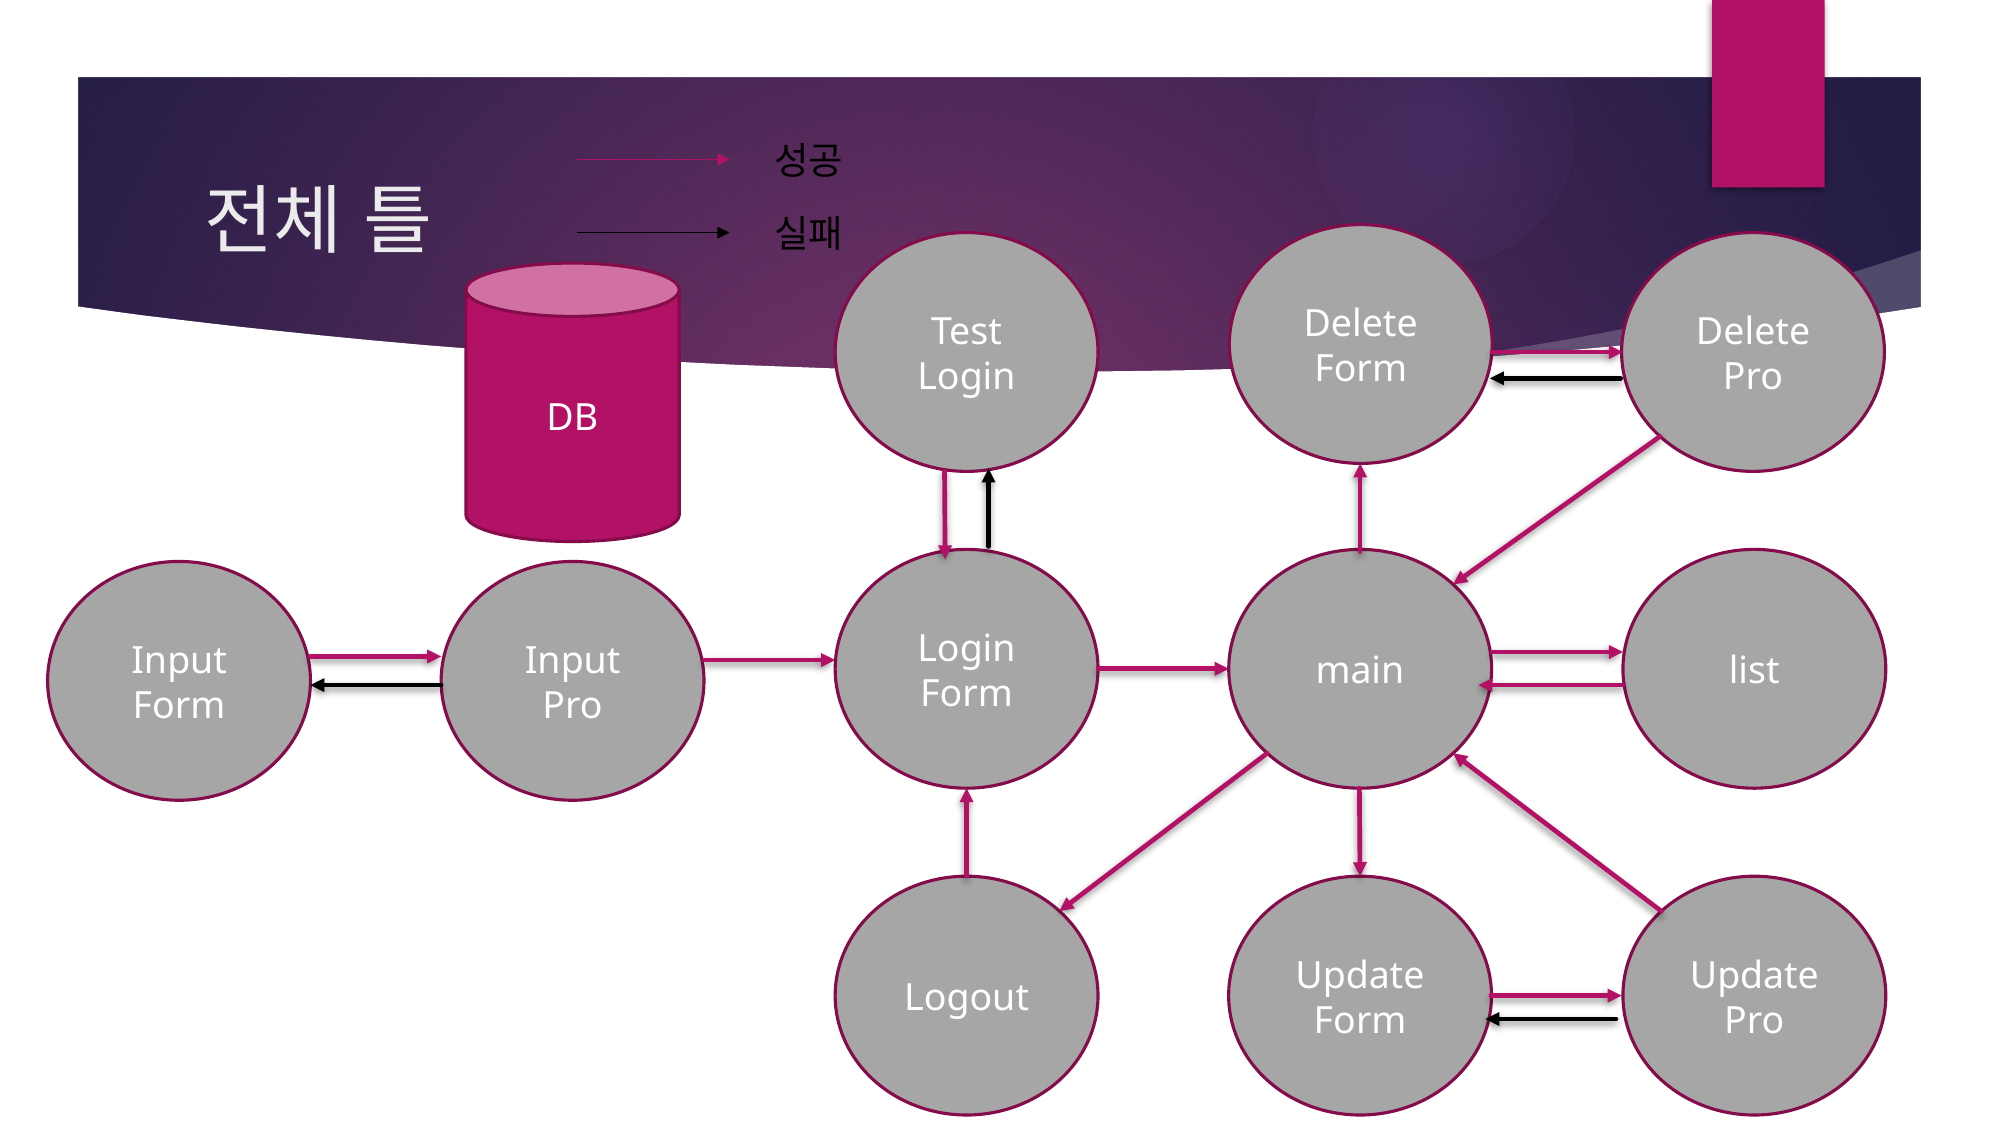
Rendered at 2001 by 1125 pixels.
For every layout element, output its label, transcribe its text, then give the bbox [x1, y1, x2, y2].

text_box Update Pro [1621, 874, 1888, 1117]
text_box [1452, 436, 1661, 585]
title 전체 틀 [189, 159, 1627, 276]
text_box 실패 [759, 202, 908, 263]
text_box Test Login [833, 230, 1100, 473]
text_box 성공 [759, 129, 908, 189]
text_box Input Form [46, 559, 313, 802]
text_box Delete Form [1227, 223, 1494, 465]
text_box Login Form [833, 547, 1100, 790]
text_box list [1621, 547, 1888, 790]
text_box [1059, 753, 1268, 912]
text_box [1452, 753, 1662, 912]
text_box Input Pro [439, 559, 706, 802]
text_box Delete Pro [1620, 230, 1887, 473]
text_box Logout [833, 874, 1100, 1117]
text_box DB [464, 261, 681, 544]
text_box Update Form [1227, 874, 1493, 1117]
text_box main [1227, 548, 1494, 790]
